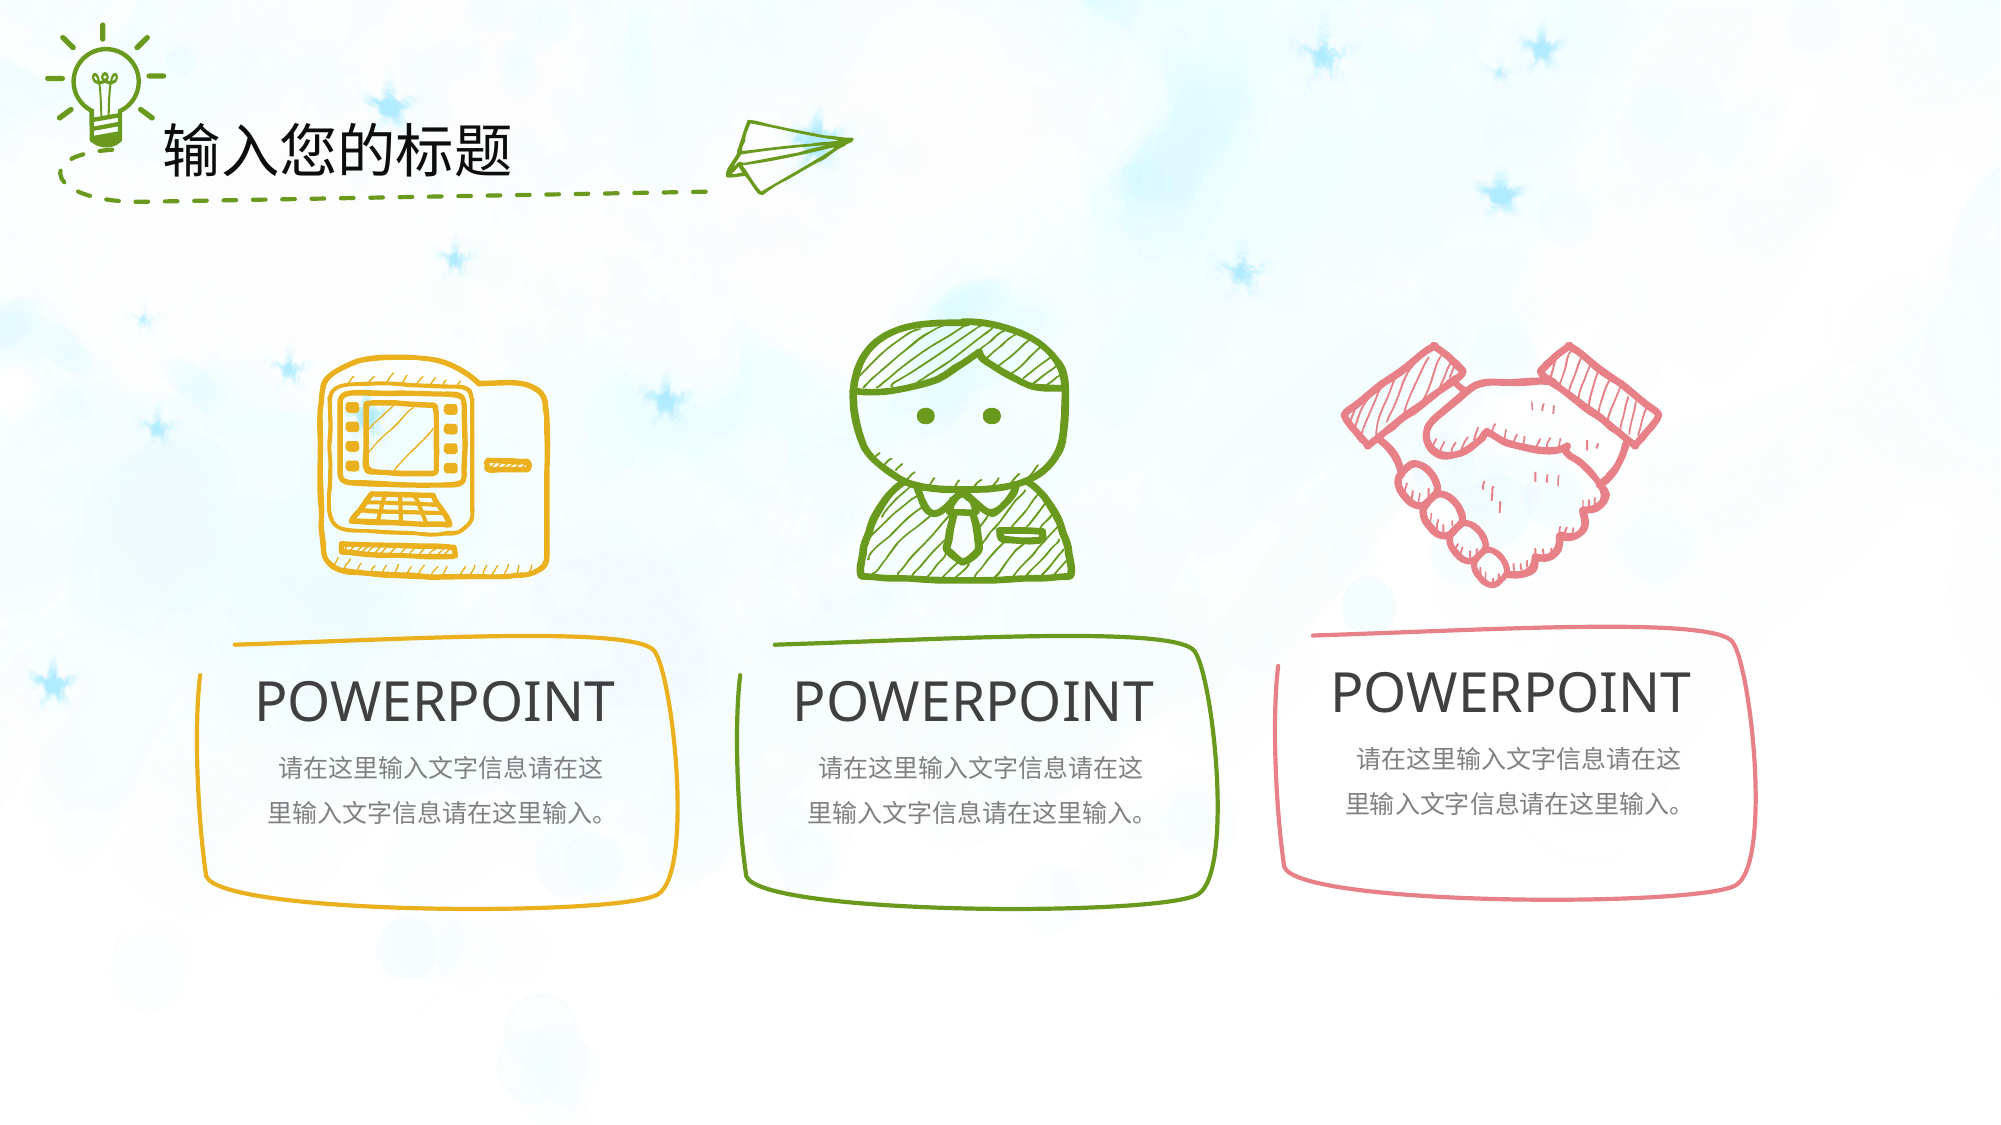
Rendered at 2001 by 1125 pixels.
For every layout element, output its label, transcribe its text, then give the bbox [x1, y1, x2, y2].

text_box 请在这里输入文字信息请在这里输入文字信息请在这里输入。 [252, 740, 641, 835]
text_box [849, 318, 1075, 584]
text_box [735, 634, 1219, 911]
text_box POWERPOINT [1315, 649, 1740, 731]
text_box [1273, 625, 1757, 901]
text_box POWERPOINT [777, 658, 1200, 740]
text_box 请在这里输入文字信息请在这里输入文字信息请在这里输入。 [792, 740, 1181, 835]
text_box POWERPOINT [239, 658, 641, 740]
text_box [1340, 341, 1663, 589]
picture [0, 0, 2000, 1125]
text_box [317, 354, 551, 580]
text_box [195, 634, 679, 911]
text_box 请在这里输入文字信息请在这里输入文字信息请在这里输入。 [1330, 731, 1719, 826]
